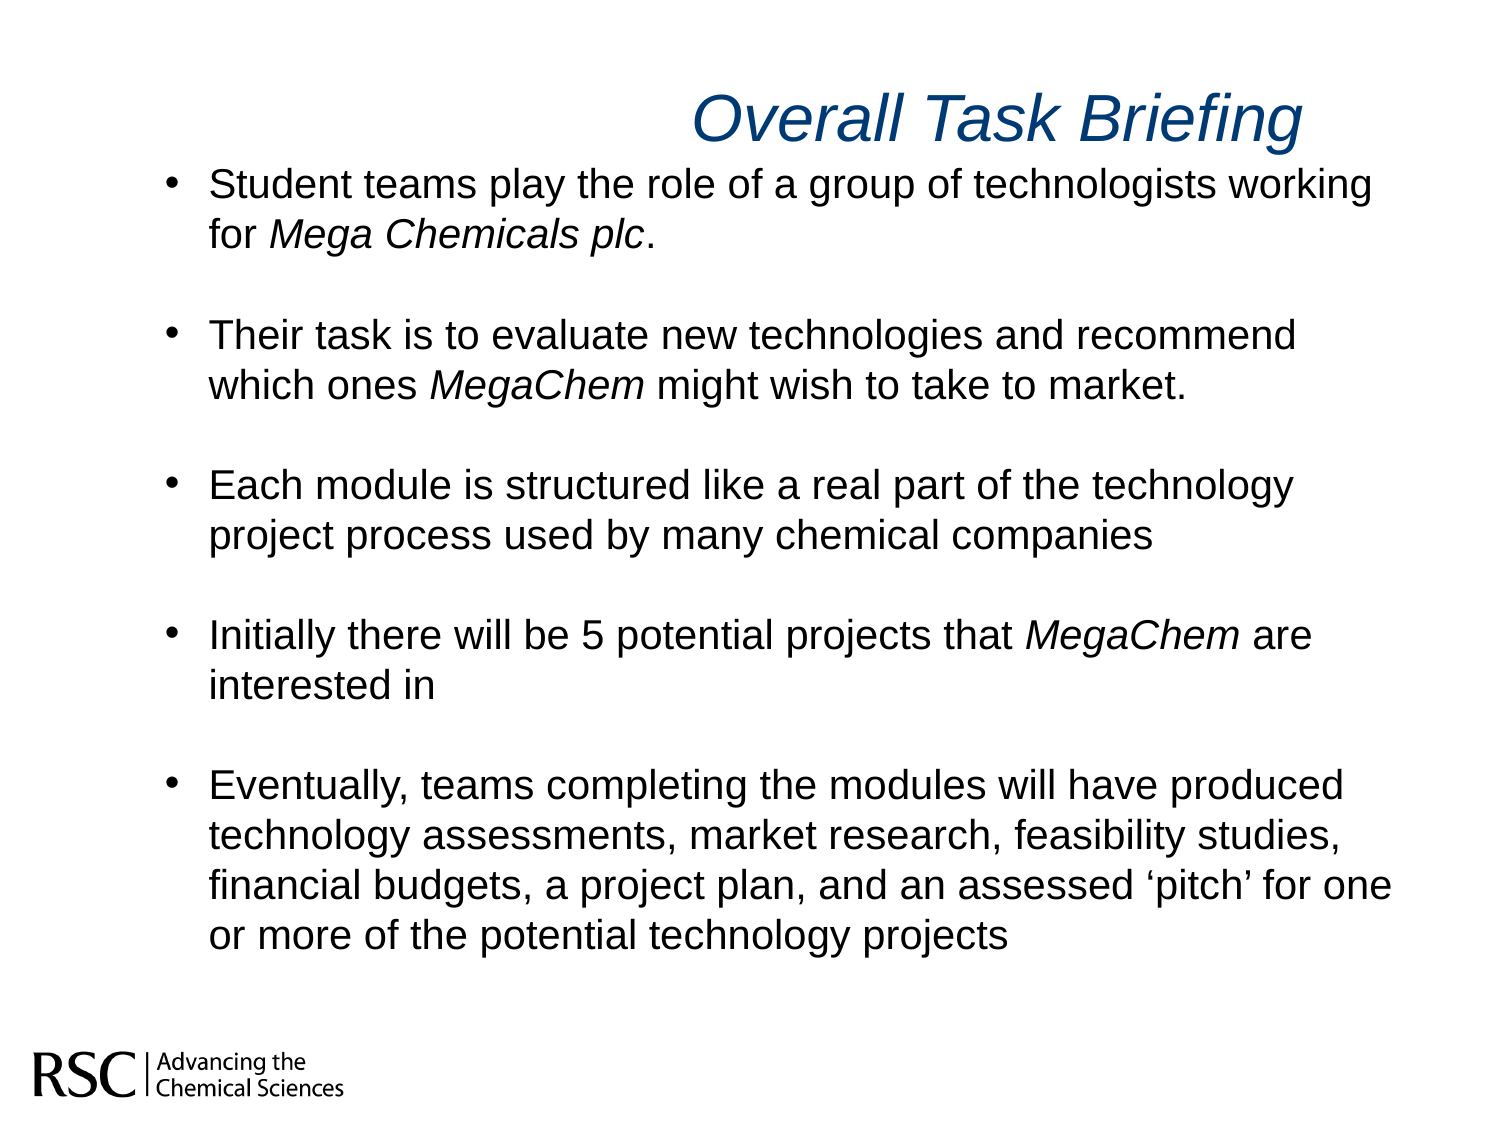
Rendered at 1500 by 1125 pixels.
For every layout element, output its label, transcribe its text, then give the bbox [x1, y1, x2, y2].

text_box Student teams play the role of a group of technologists working for Mega Chemicals plc. Their task is to evaluate new technologies and recommend which ones MegaChem might wish to take to market. Each module is structured like a real part of the technology project process used by many chemical companies Initially there will be 5 potential projects that MegaChem are interested in Eventually, teams completing the modules will have produced technology assessments, market research, feasibility studies, financial budgets, a project plan, and an assessed ‘pitch’ for one or more of the potential technology projects [150, 149, 1416, 1025]
title Overall Task Briefing [0, 49, 1320, 163]
